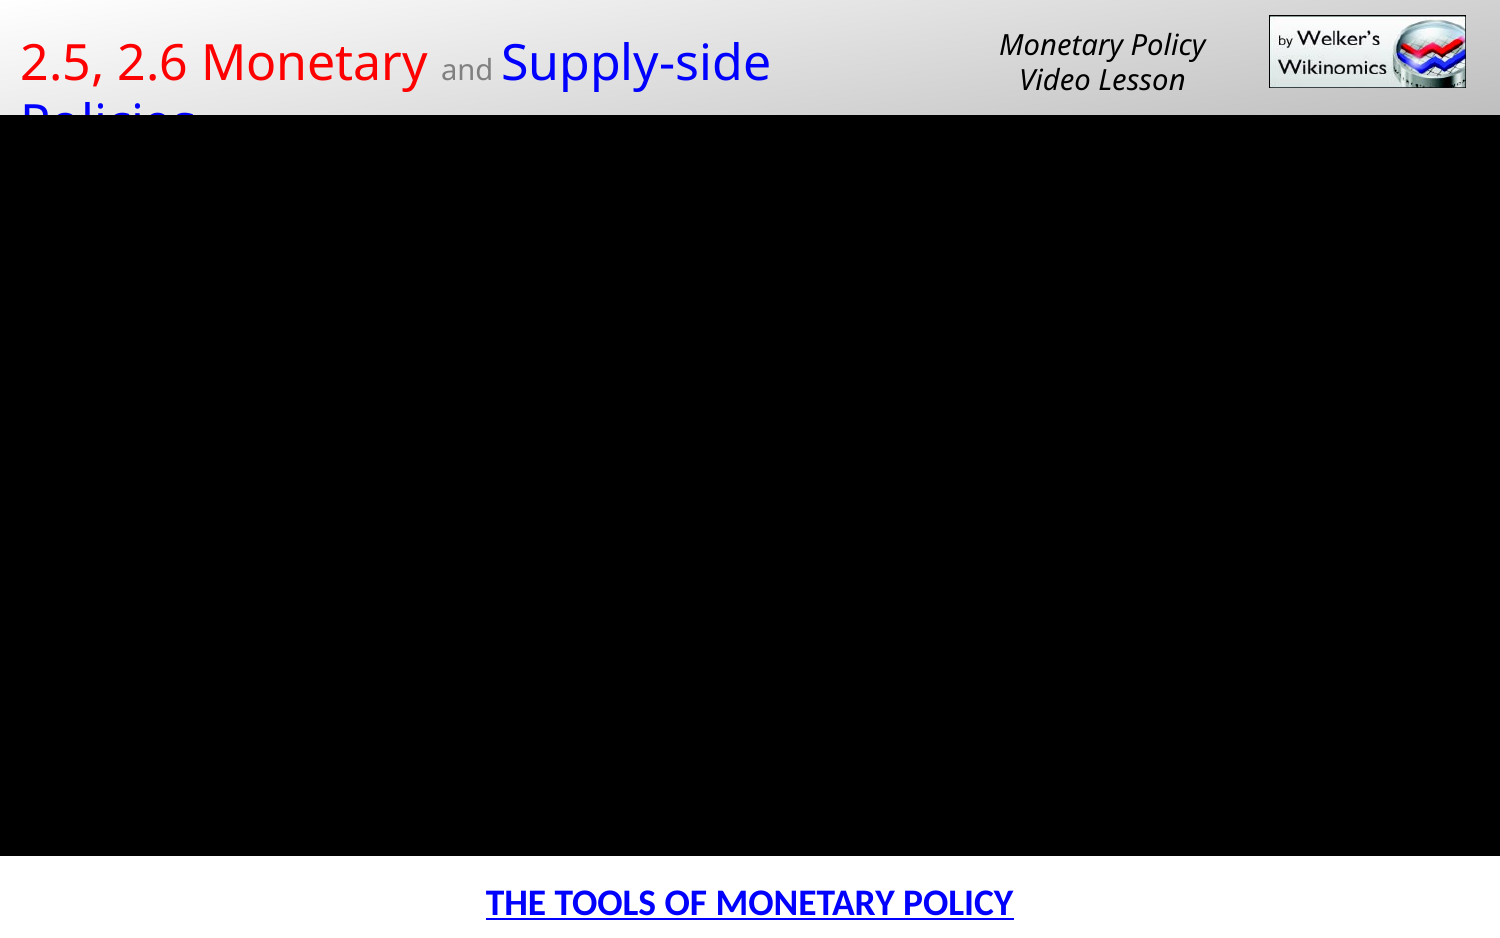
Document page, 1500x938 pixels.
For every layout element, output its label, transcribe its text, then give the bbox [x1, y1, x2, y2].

text_box THE TOOLS OF MONETARY POLICY [471, 870, 1029, 931]
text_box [0, 0, 1500, 113]
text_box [0, 114, 1500, 858]
